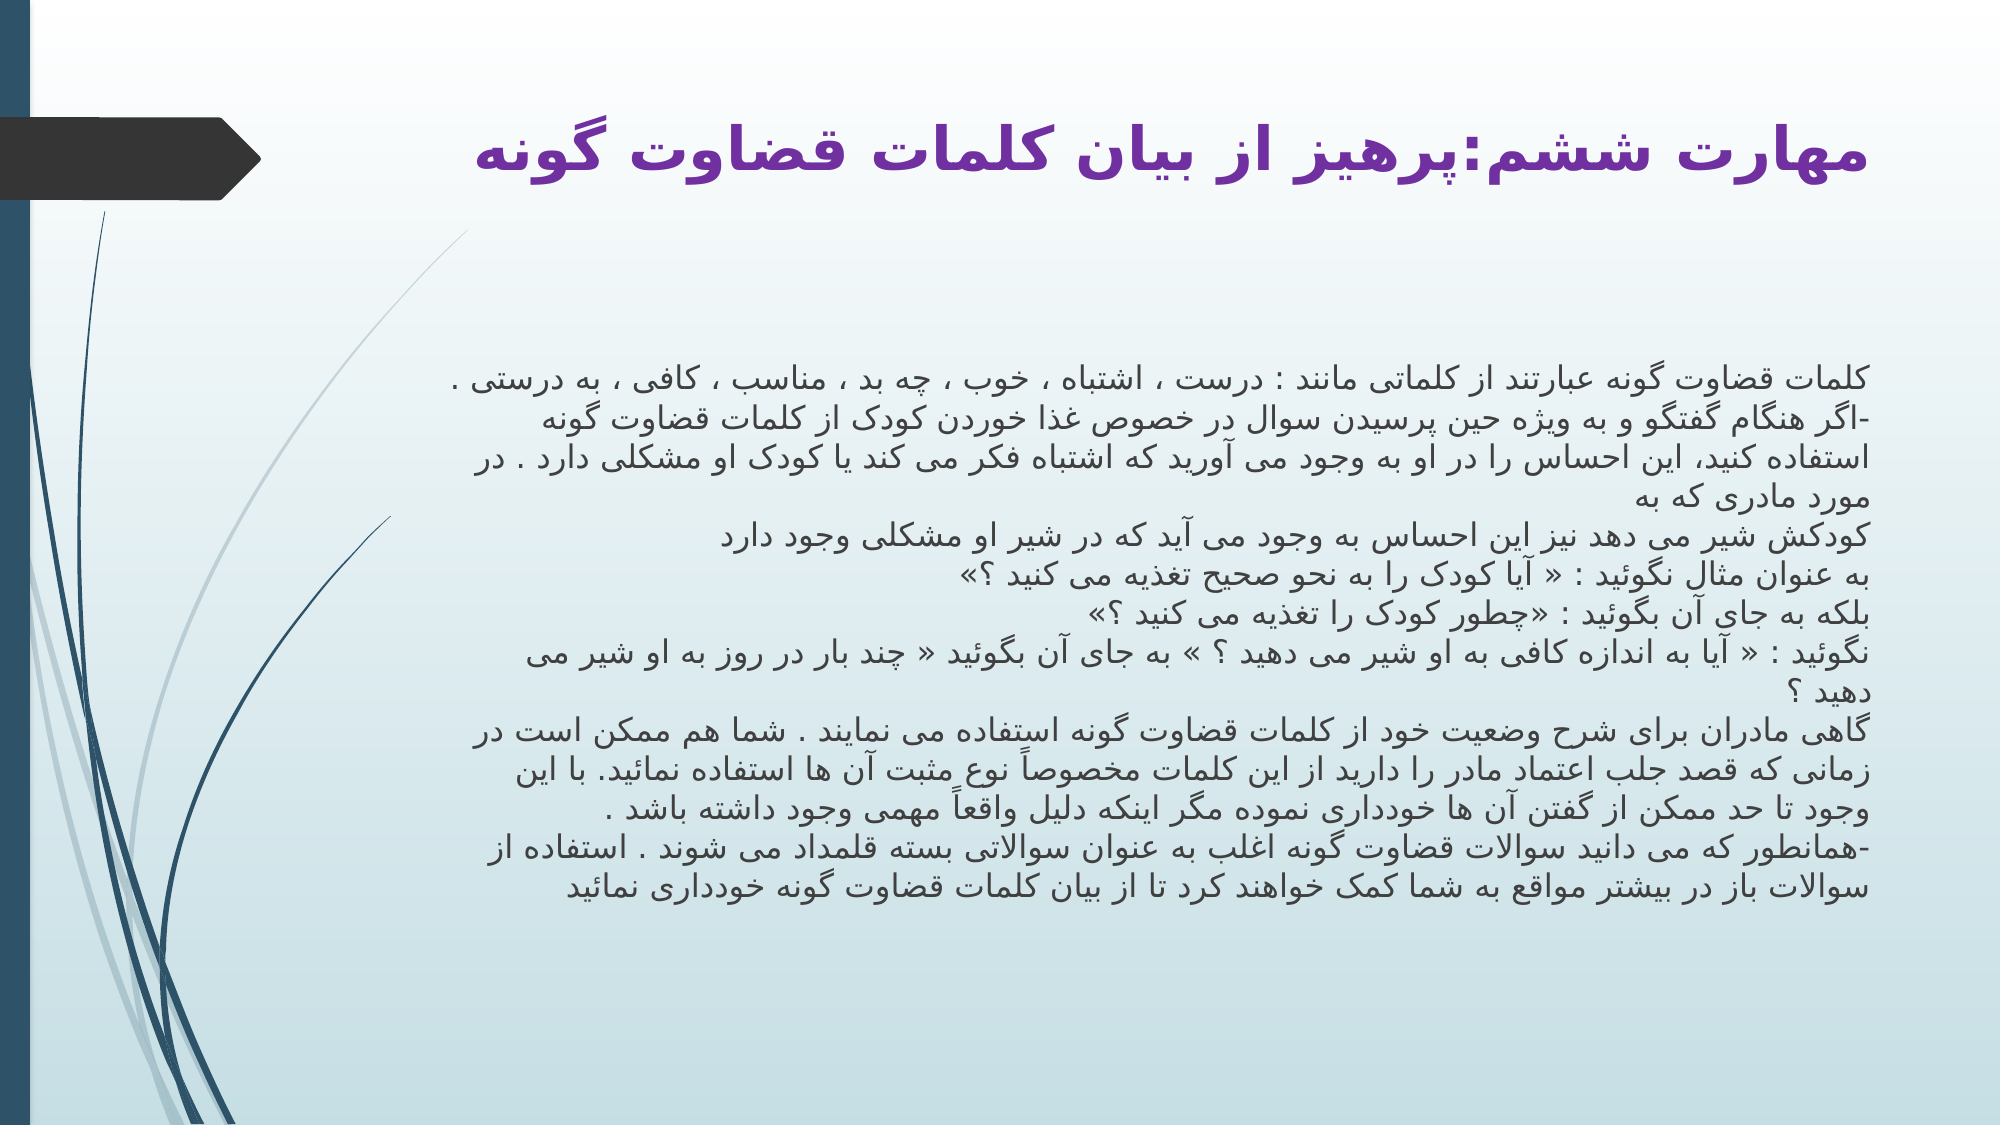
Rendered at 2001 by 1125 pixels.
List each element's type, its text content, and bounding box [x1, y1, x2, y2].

title مهارت ششم:پرهيز از بيان كلمات قضاوت گونه [425, 102, 1888, 313]
list کلمات قضاوت گونه عبارتند از کلماتی مانند : درست ، اشتباه ، خوب ، چه بد ، مناسب ، کافی ، به درستی . -اگر هنگام گفتگو و به ویژه حین پرسیدن سوال در خصوص غذا خوردن کودک از کلمات قضاوت گونه استفاده کنید، این احساس را در او به وجود می آورید که اشتباه فکر می کند یا کودک او مشکلی دارد . در مورد مادری که به کودکش شیر می دهد نیز این احساس به وجود می آید که در شیر او مشکلی وجود دارد به عنوان مثال نگوئید : « آیا کودک را به نحو صحیح تغذیه می کنید ؟» بلکه به جای آن بگوئید : «چطور کودک را تغذیه می کنید ؟» نگوئید : « آیا به اندازه کافی به او شیر می دهید ؟ » به جای آن بگوئید « چند بار در روز به او شیر می دهید ؟ گاهی مادران برای شرح وضعیت خود از کلمات قضاوت گونه استفاده می نمایند . شما هم ممکن است در زمانی که قصد جلب اعتماد مادر را دارید از این کلمات مخصوصاً نوع مثبت آن ها استفاده نمائید. با این وجود تا حد ممکن از گفتن آن ها خودداری نموده مگر اینکه دلیل واقعاً مهمی وجود داشته باشد . -همانطور که می دانید سوالات قضاوت گونه اغلب به عنوان سوالاتی بسته قلمداد می شوند . استفاده از سوالات باز در بیشتر مواقع به شما کمک خواهند کرد تا از بیان کلمات قضاوت گونه خودداری نمائید [424, 350, 1888, 970]
